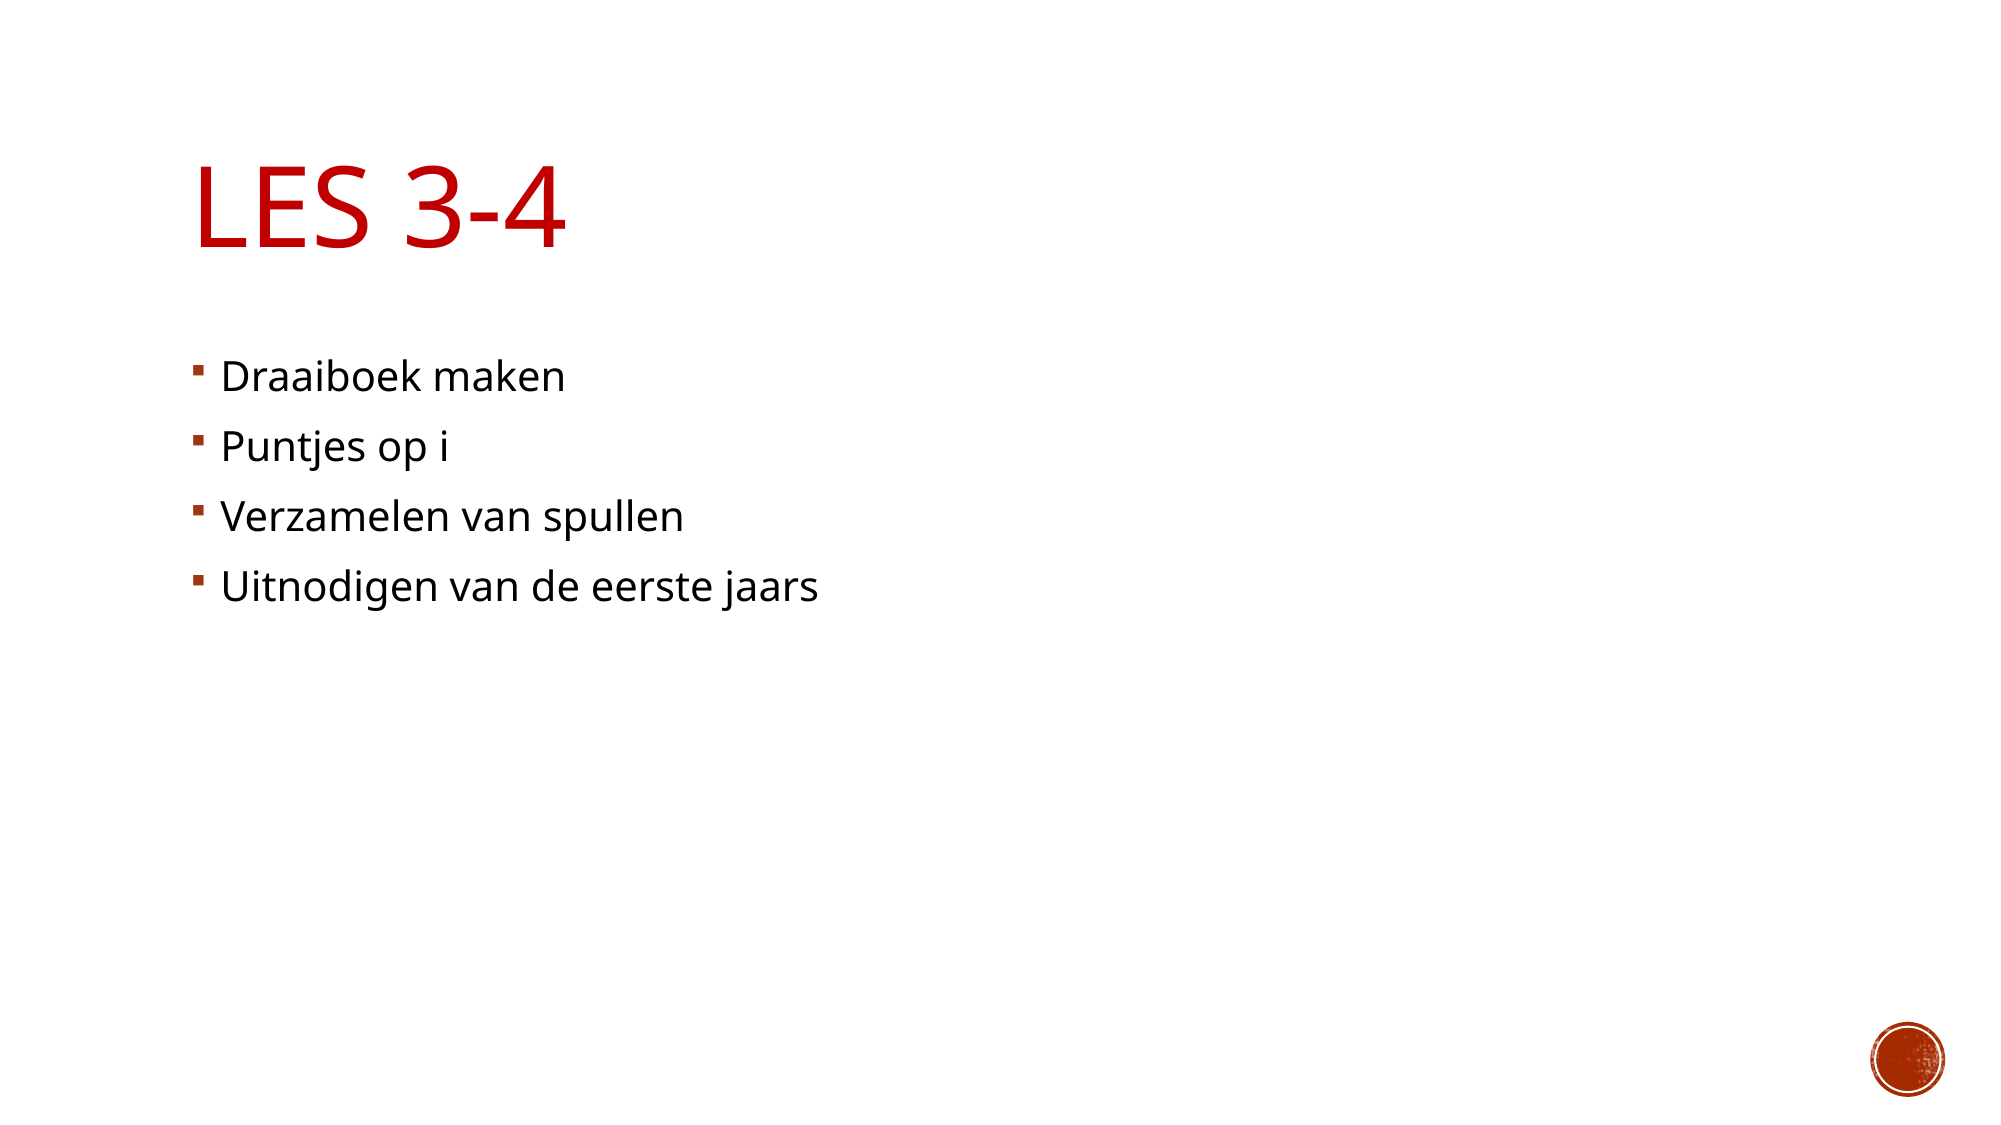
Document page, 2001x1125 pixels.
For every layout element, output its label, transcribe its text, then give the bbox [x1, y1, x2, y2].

list Draaiboek maken Puntjes op i Verzamelen van spullen Uitnodigen van de eerste jaars [175, 348, 1826, 1013]
title Les 3-4 [175, 79, 1826, 344]
